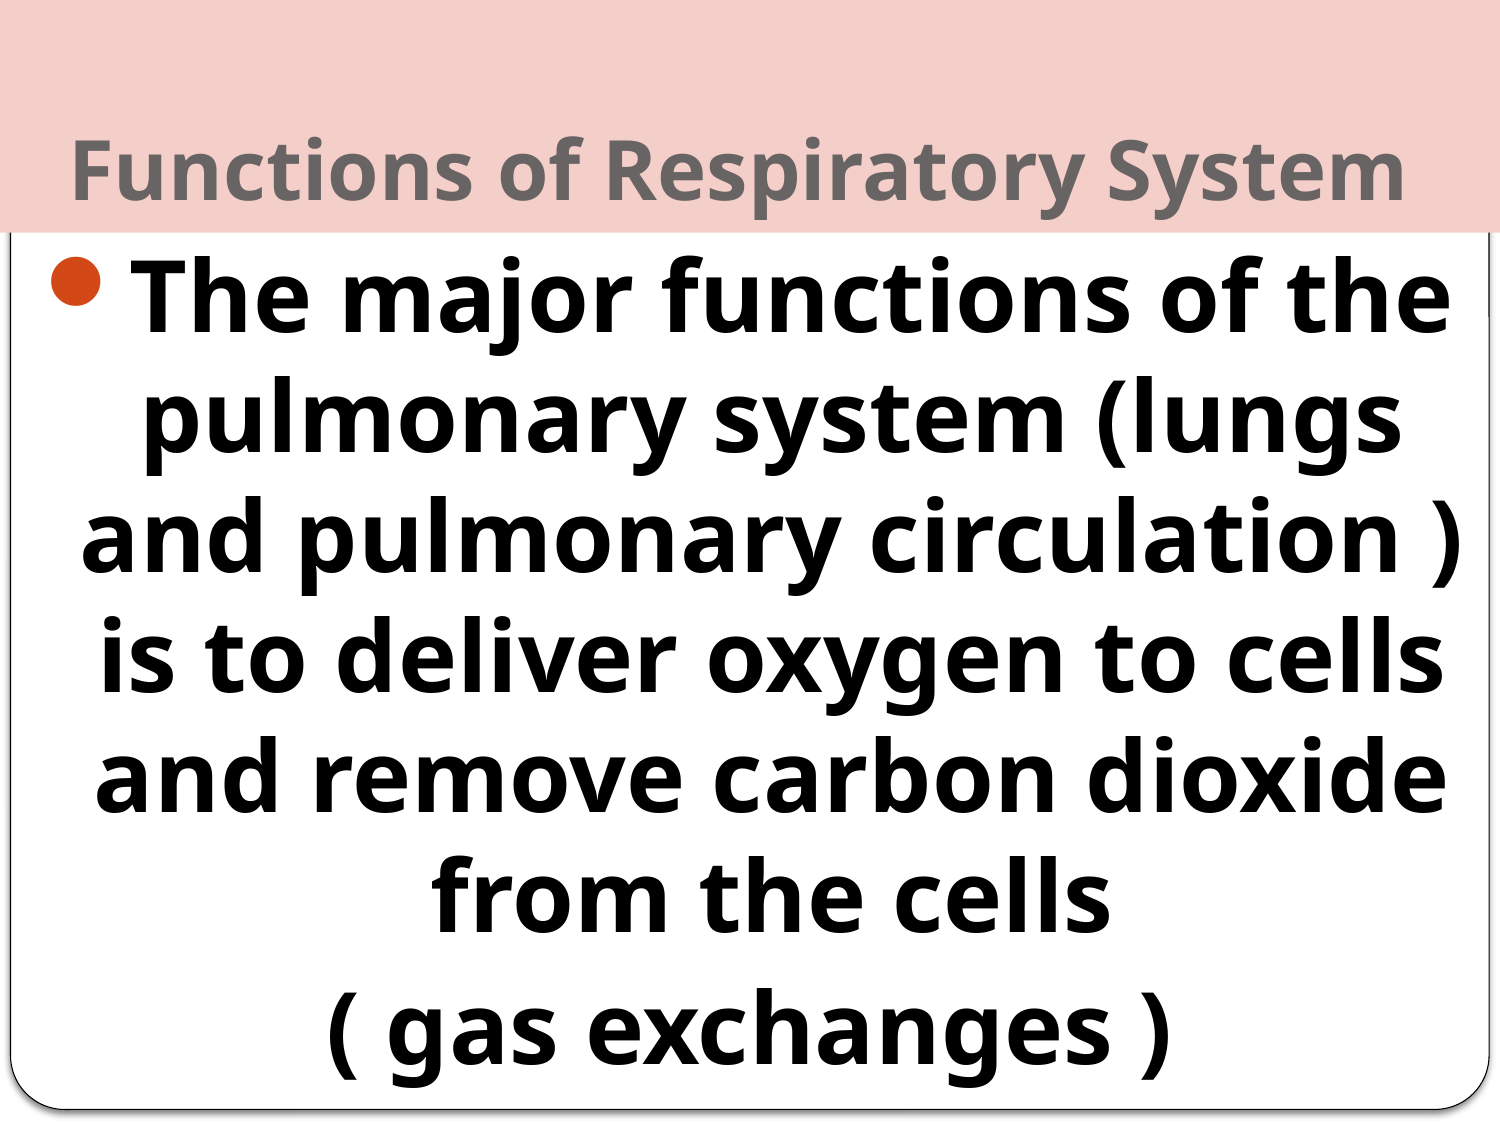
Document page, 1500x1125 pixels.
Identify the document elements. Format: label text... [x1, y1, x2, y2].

list The major functions of the pulmonary system (lungs and pulmonary circulation ) is to deliver oxygen to cells and remove carbon dioxide from the cells ( gas exchanges ) [0, 224, 1500, 1125]
title Functions of Respiratory System [0, 0, 1500, 224]
